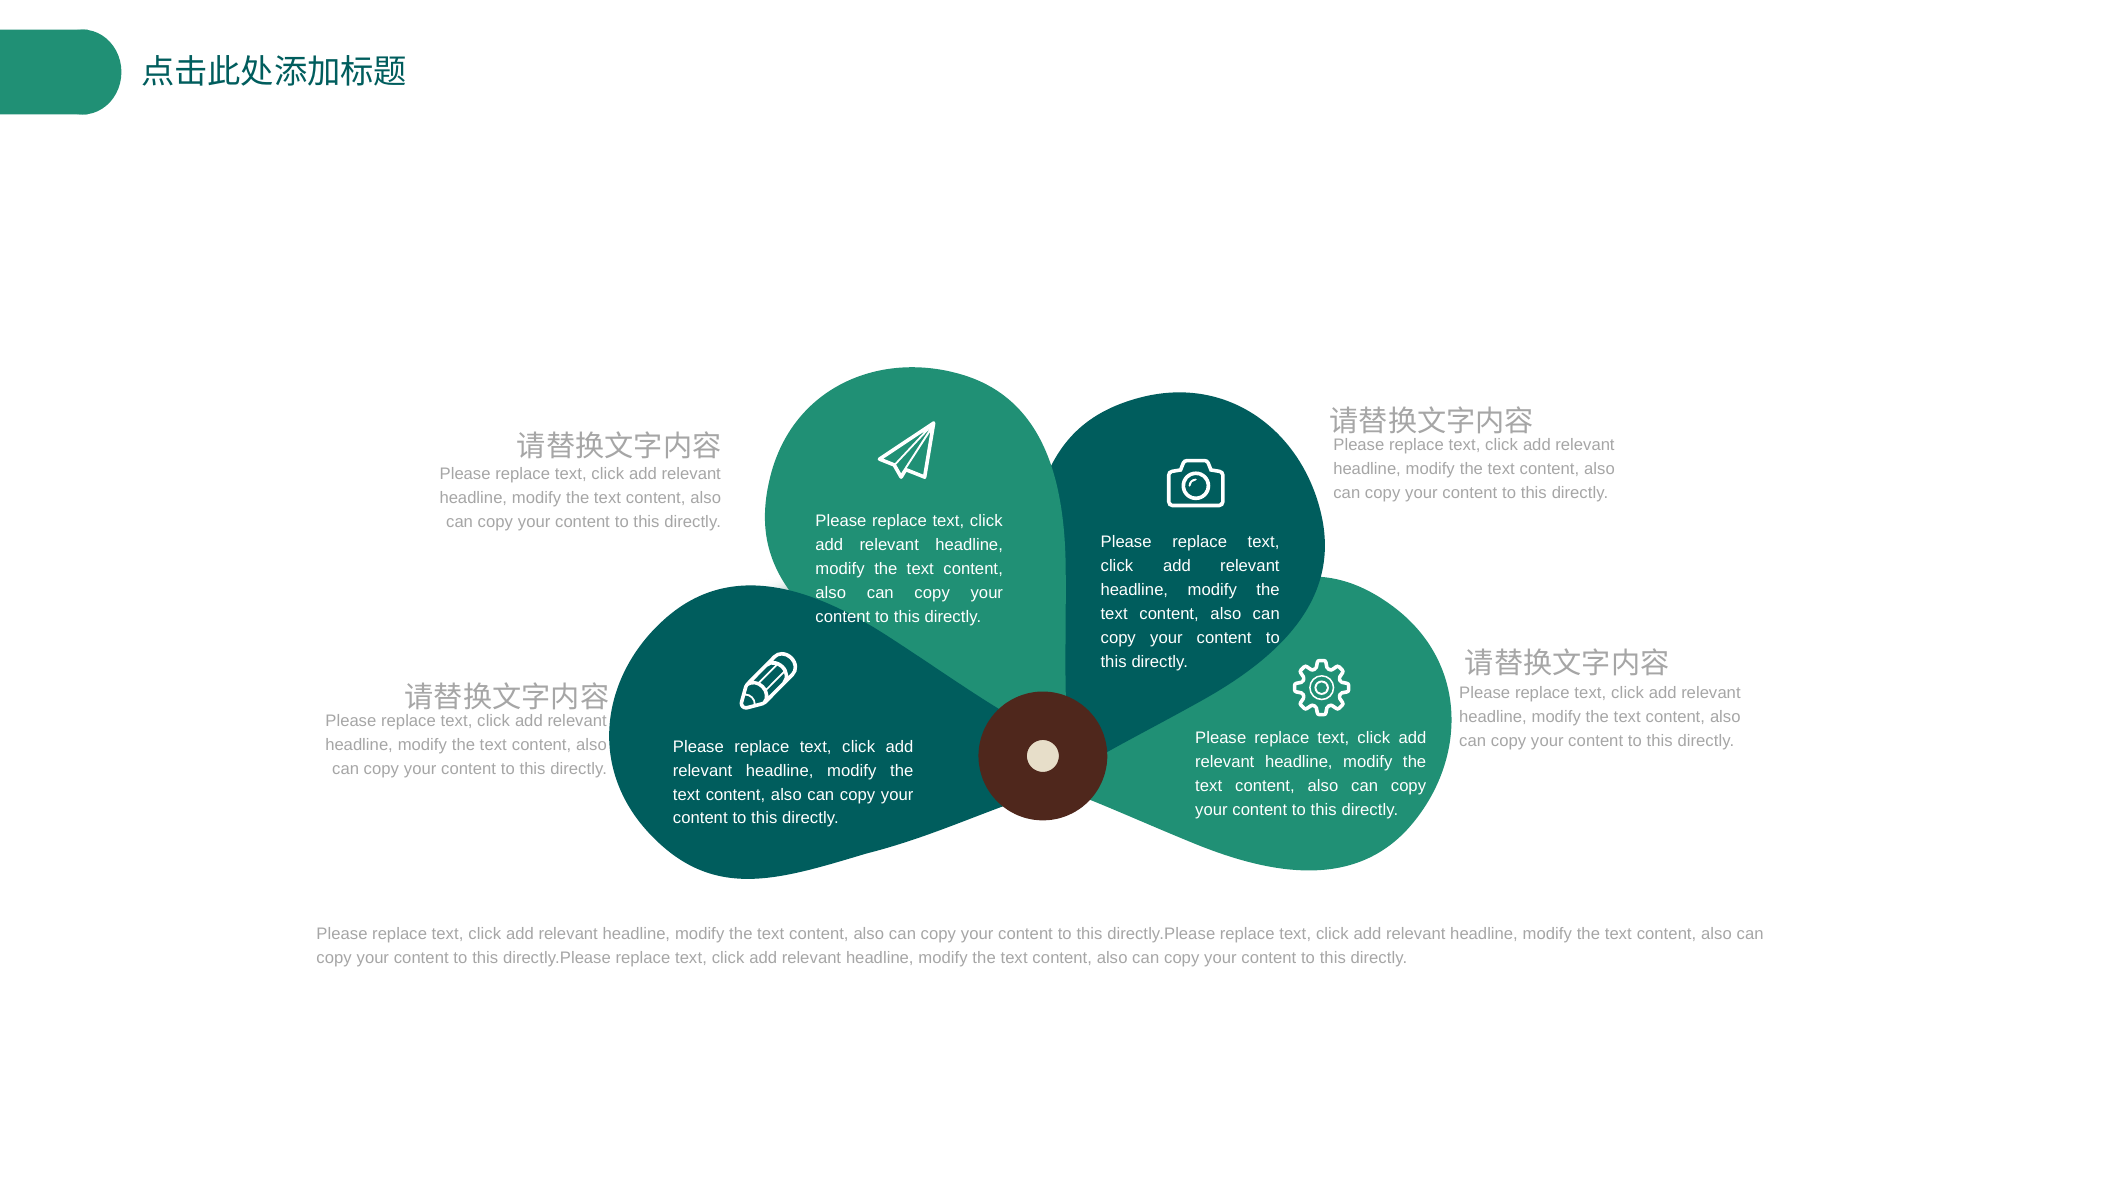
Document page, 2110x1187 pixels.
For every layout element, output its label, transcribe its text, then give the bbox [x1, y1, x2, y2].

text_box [1442, 395, 1644, 501]
text_box 点击此处添加标题 [126, 42, 437, 102]
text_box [1459, 637, 1771, 749]
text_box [295, 671, 611, 777]
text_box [409, 420, 624, 530]
text_box Please replace text, click add relevant headline, modify the text content, also can copy your content to this directly.Please replace text, click add relevant headline, modify the text content, also can copy your content to this directly.Please replace text, click add relevant headline, modify the text content, also can copy your content to this directly. [316, 918, 1793, 967]
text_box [624, 373, 1442, 921]
